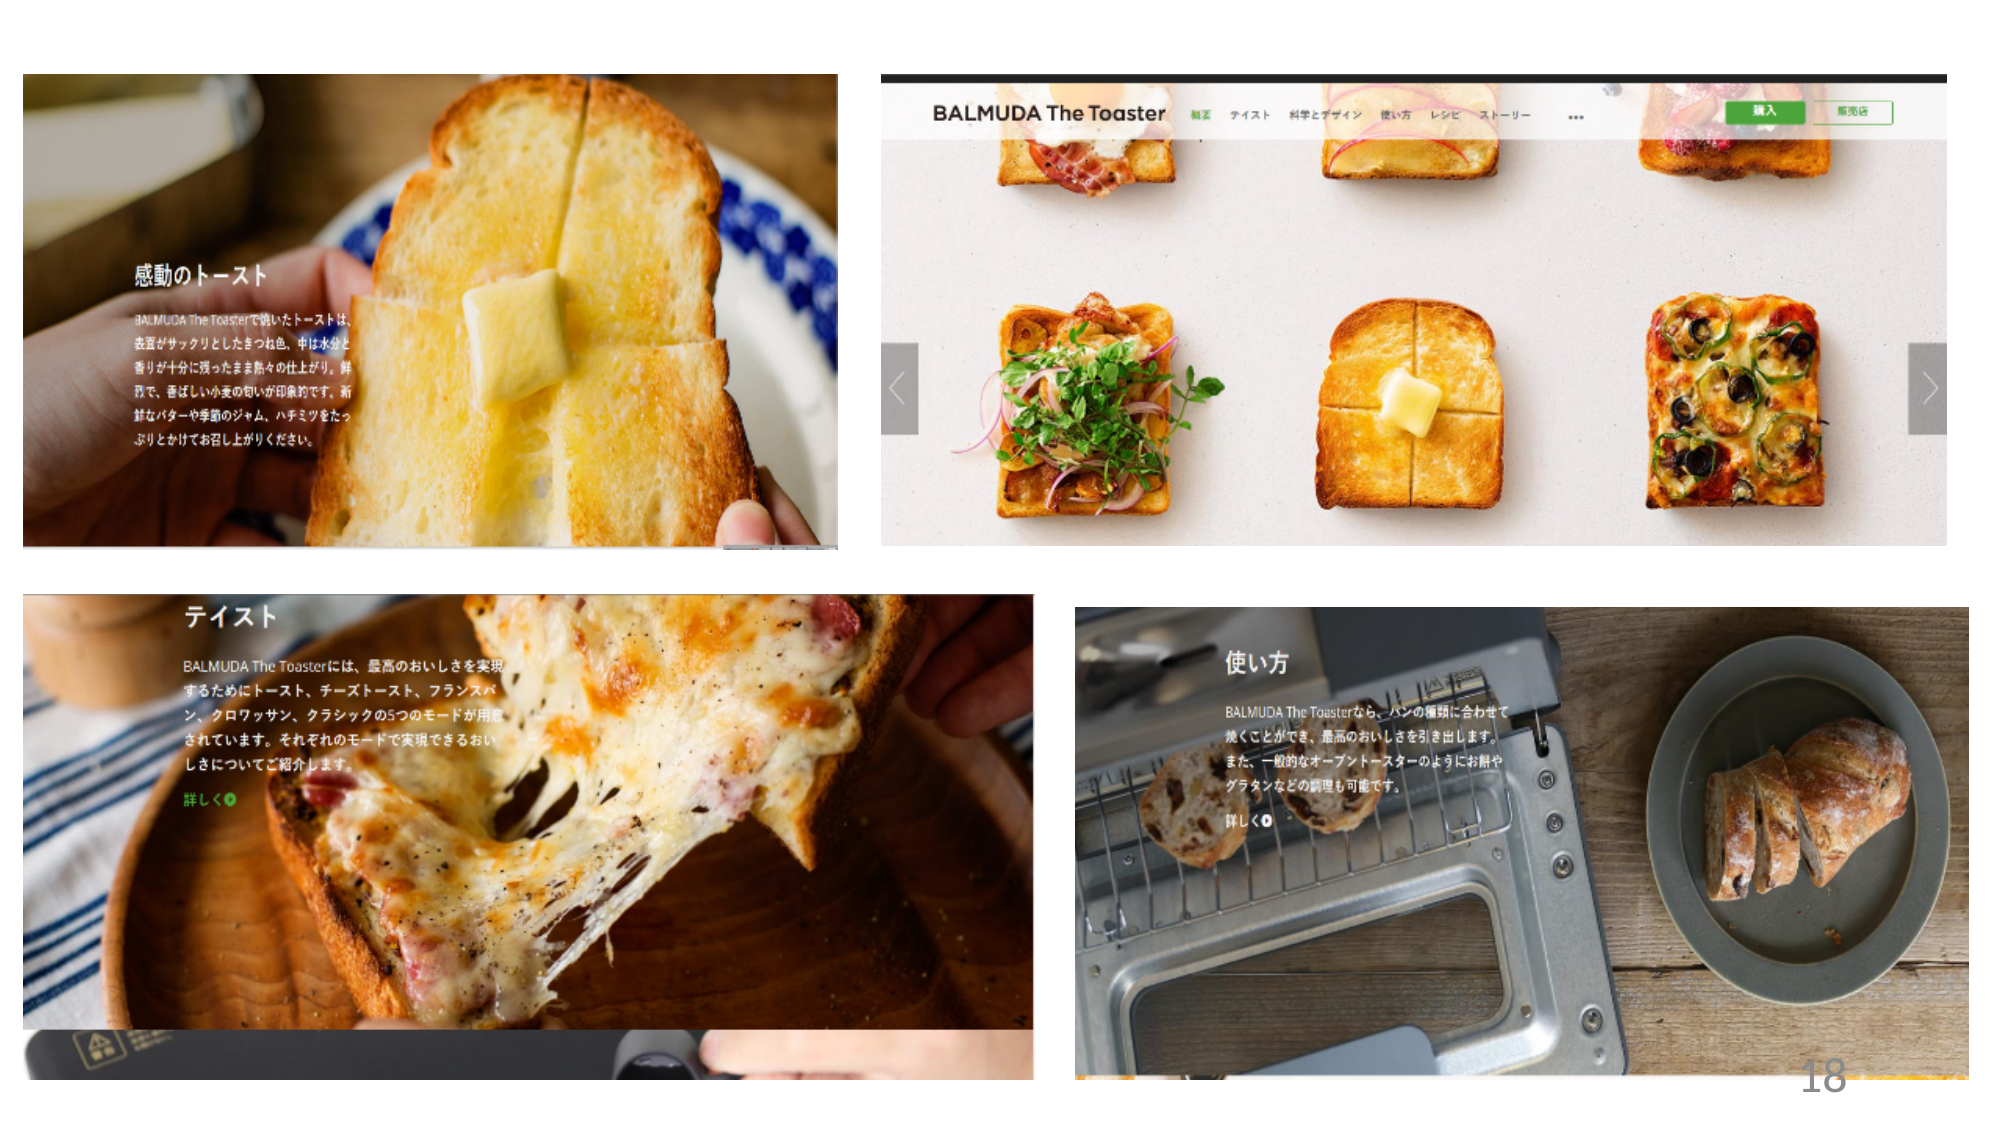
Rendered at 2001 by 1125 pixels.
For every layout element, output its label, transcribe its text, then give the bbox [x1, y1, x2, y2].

picture [23, 74, 838, 550]
picture [1075, 607, 1969, 1080]
slide_number 18 [1412, 1080, 1863, 1103]
picture [881, 74, 1947, 546]
picture [23, 594, 1035, 1080]
